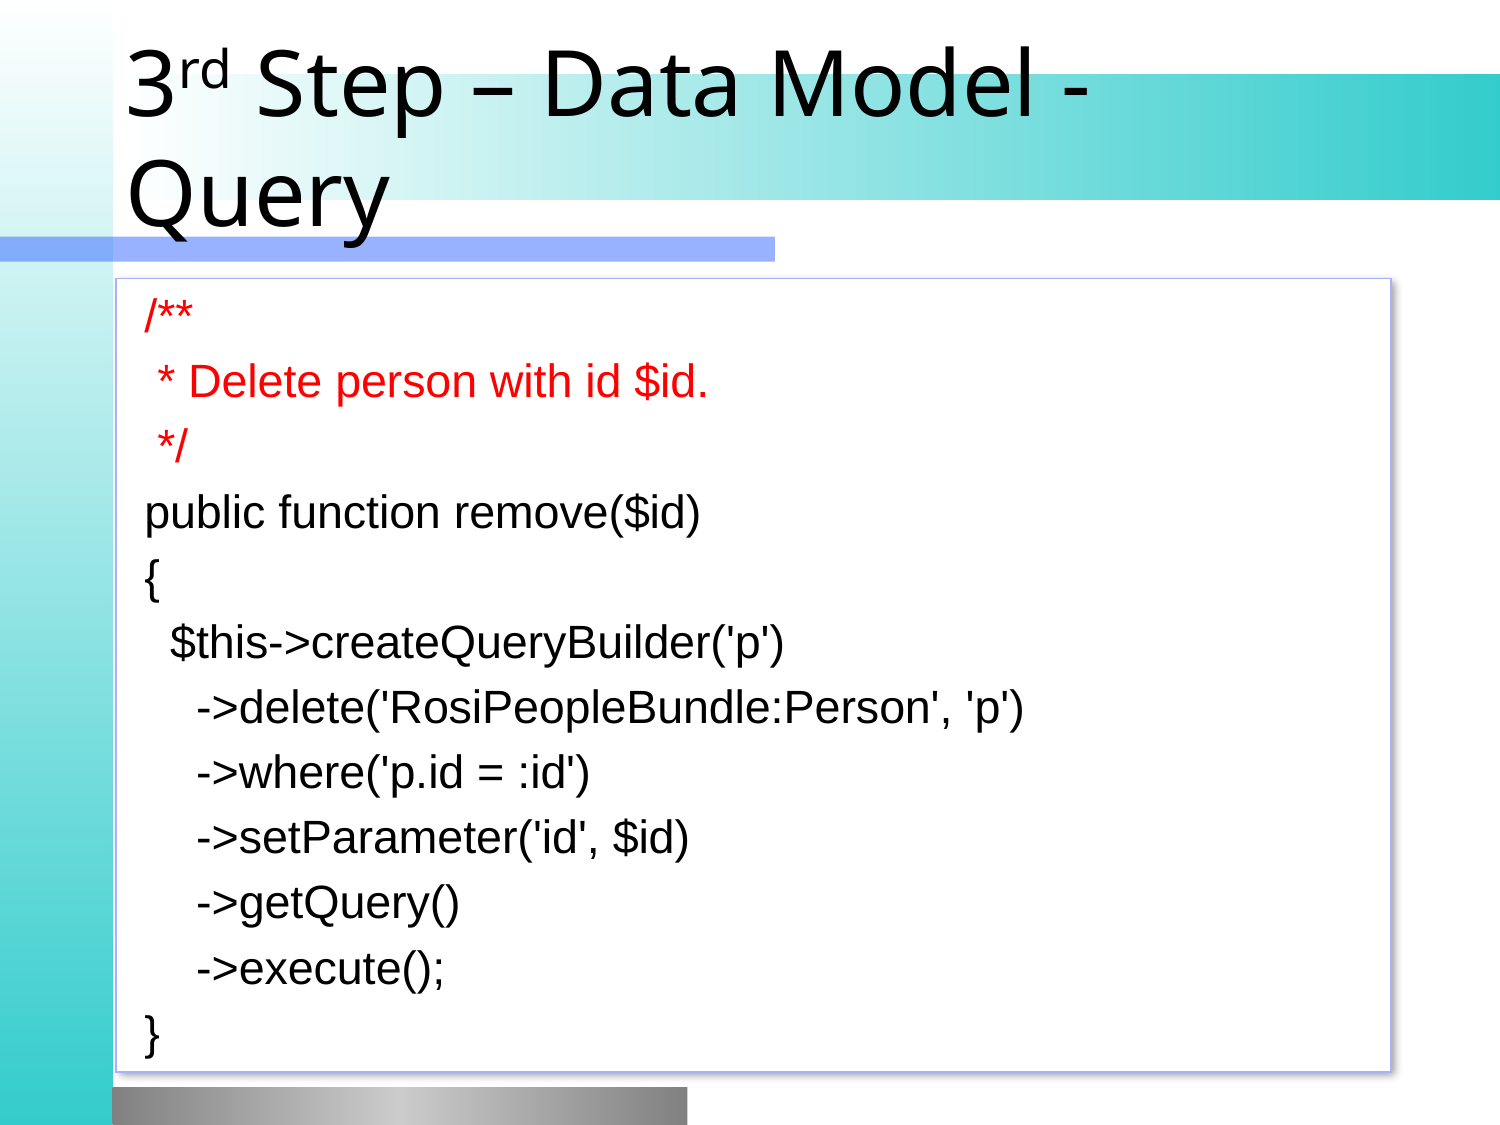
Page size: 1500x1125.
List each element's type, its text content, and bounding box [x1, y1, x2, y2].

list /** * Delete person with id $id. */ public function remove($id) { $this->createQueryBuilder('p') ->delete('RosiPeopleBundle:Person', 'p') ->where('p.id = :id') ->setParameter('id', $id) ->getQuery() ->execute(); } [115, 278, 1392, 1073]
title 3rd Step – Data Model - Query [110, 40, 1386, 229]
